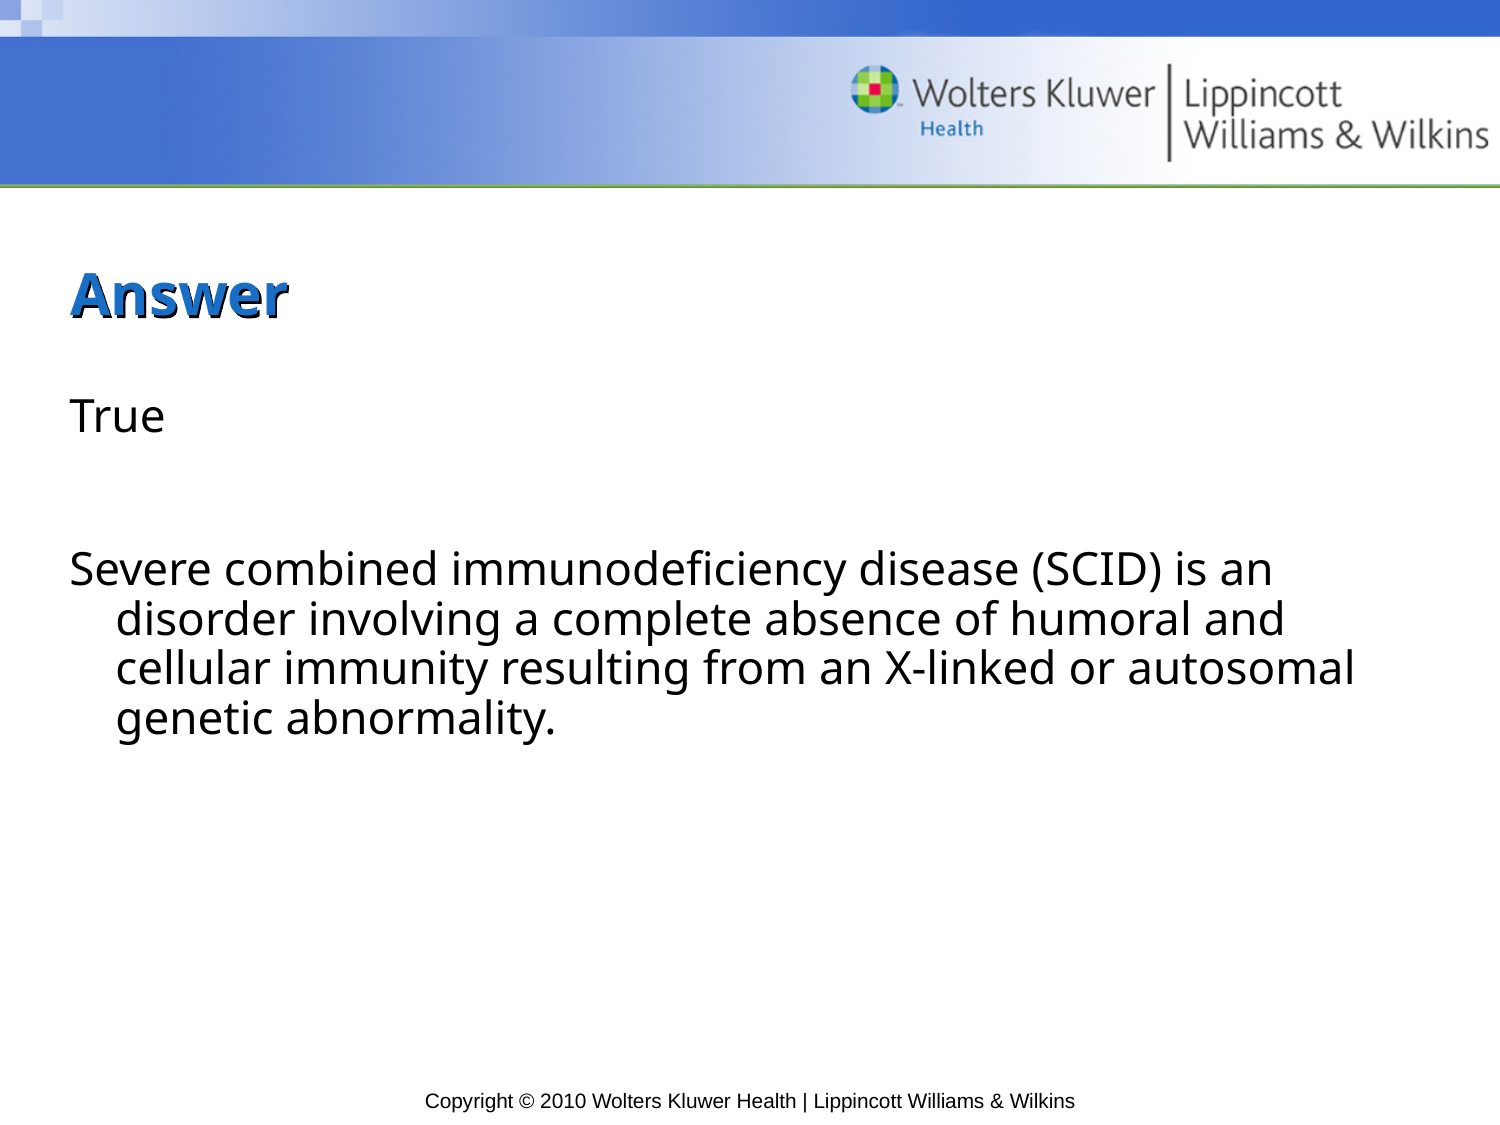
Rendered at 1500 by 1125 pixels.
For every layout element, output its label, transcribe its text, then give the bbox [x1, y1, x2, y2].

title Answer [70, 264, 1470, 329]
list True Severe combined immunodeficiency disease (SCID) is an disorder involving a complete absence of humoral and cellular immunity resulting from an X-linked or autosomal genetic abnormality. [53, 384, 1468, 811]
picture [0, 0, 1500, 188]
